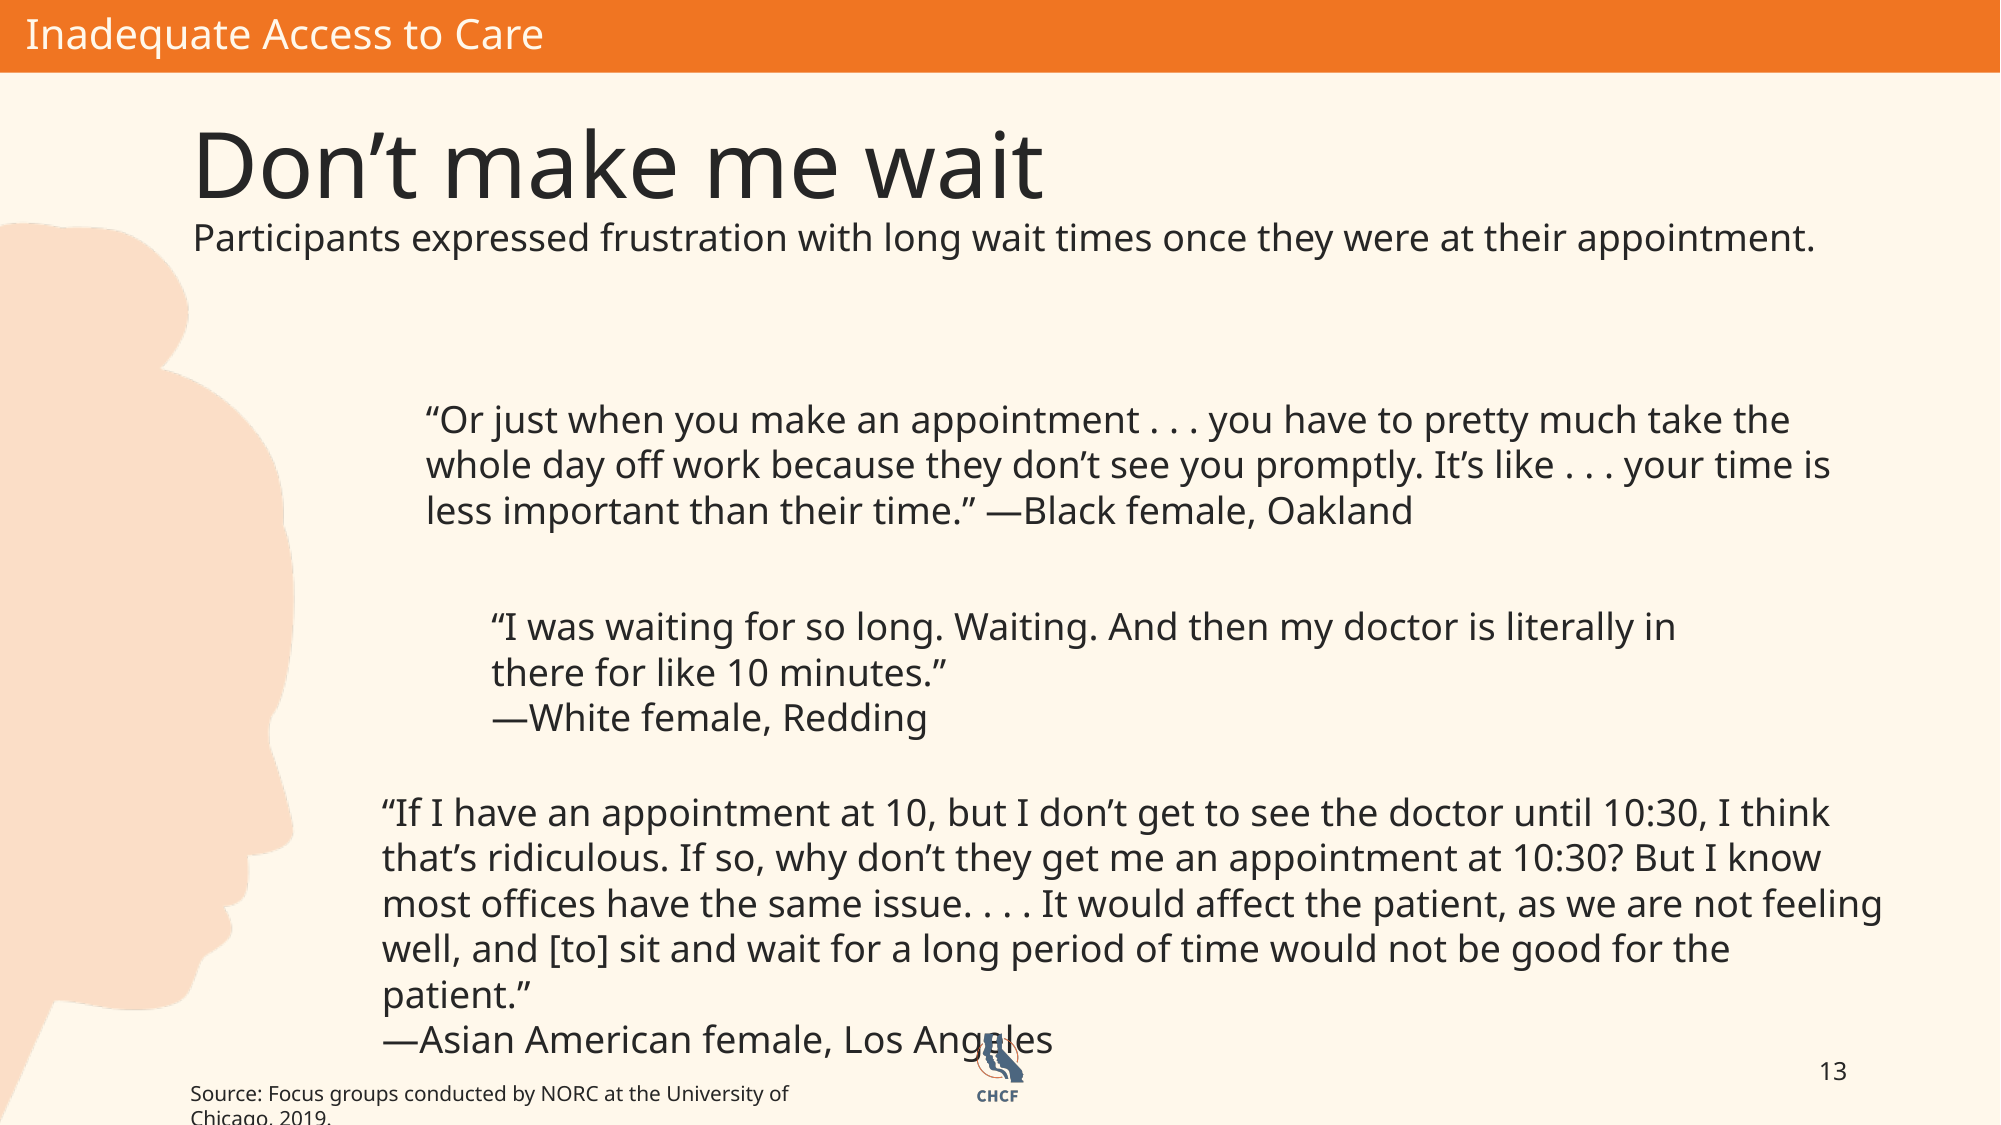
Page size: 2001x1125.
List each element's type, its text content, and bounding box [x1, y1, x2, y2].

text_box “I was waiting for so long. Waiting. And then my doctor is literally in there for like 10 minutes.” —White female, Redding [476, 595, 1725, 712]
text_box Participants expressed frustration with long wait times once they were at their appointment. [177, 206, 1872, 266]
text_box Source: Focus groups conducted by NORC at the University of Chicago, 2019. [175, 1072, 849, 1125]
picture [0, 150, 634, 1125]
title Don’t make me wait [175, 73, 1863, 278]
text_box “Or just when you make an appointment . . . you have to pretty much take the whole day off work because they don’t see you promptly. It’s like . . . your time is less important than their time.” —Black female, Oakland [410, 388, 1893, 550]
picture [951, 1009, 1049, 1125]
text_box “If I have an appointment at 10, but I don’t get to see the doctor until 10:30, I think that’s ridiculous. If so, why don’t they get me an appointment at 10:30? But I know most offices have the same issue. . . . It would affect the patient, as we are not feeling well, and [to] sit and wait for a long period of time would not be good for the patient.” —Asian American female, Los Angeles [366, 781, 1900, 974]
slide_number 13 [1412, 1042, 1863, 1103]
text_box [0, 0, 2000, 73]
